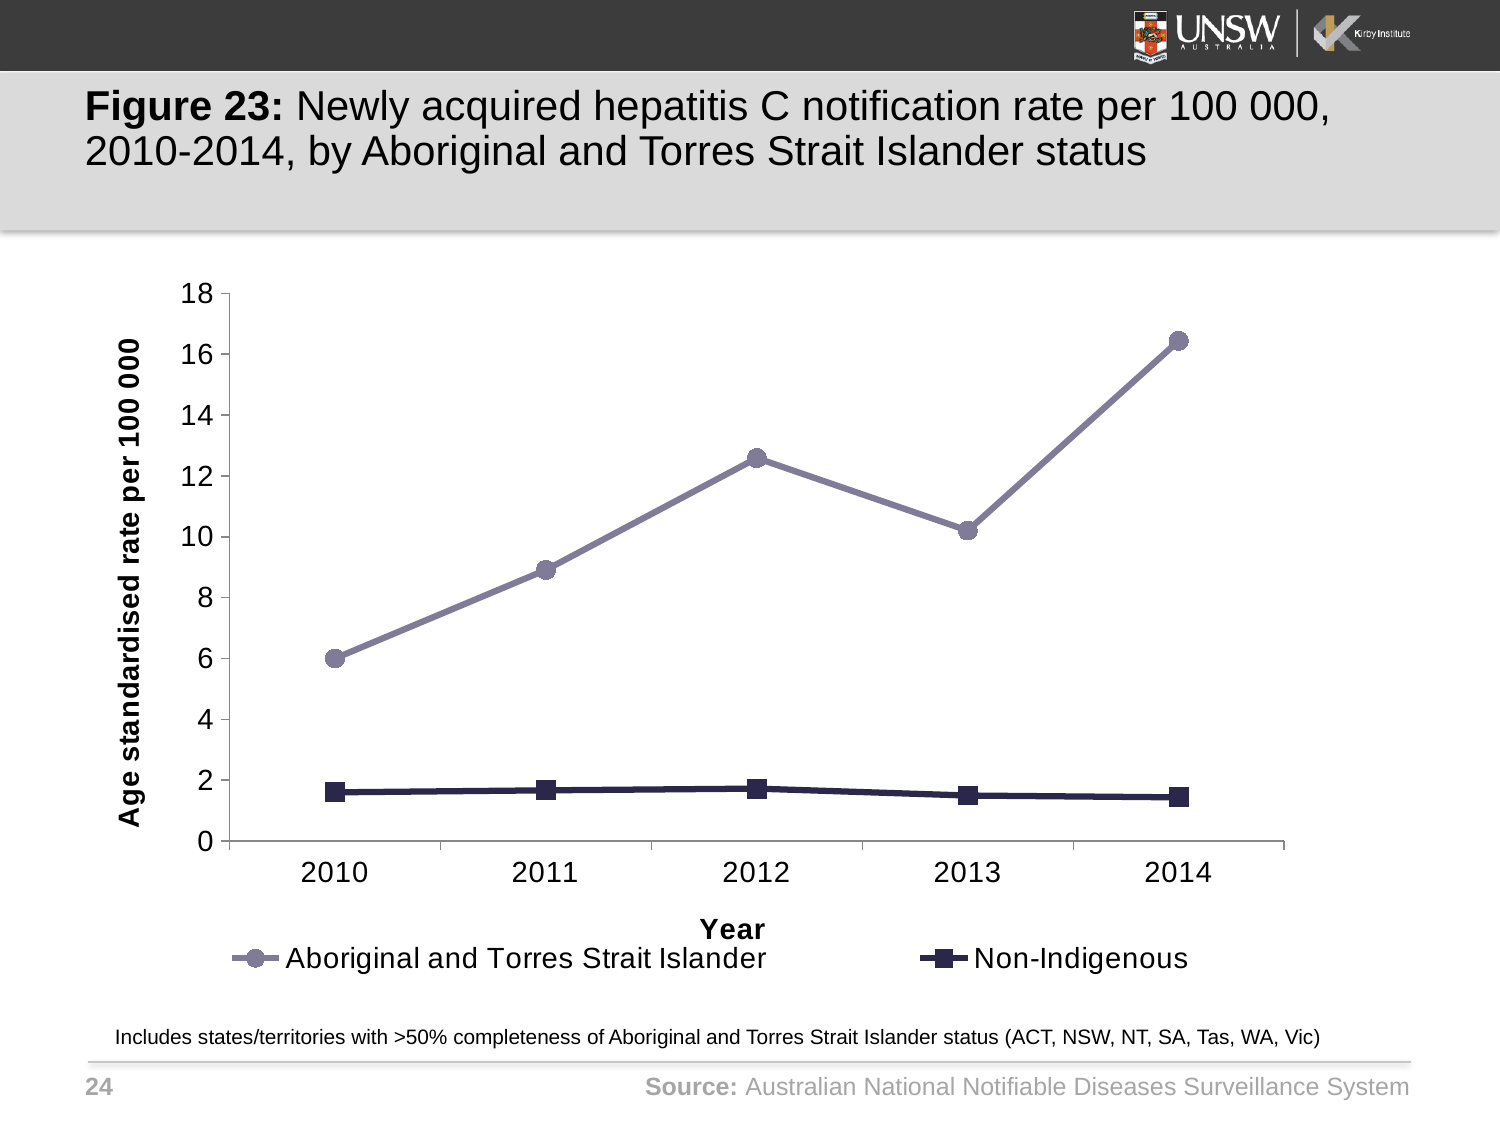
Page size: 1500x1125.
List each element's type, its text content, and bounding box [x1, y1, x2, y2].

text_box Includes states/territories with >50% completeness of Aboriginal and Torres Strait Islander status (ACT, NSW, NT, SA, Tas, WA, Vic) [100, 1016, 1424, 1057]
picture [0, 0, 1500, 71]
chart [84, 262, 1412, 1023]
title Figure 23: Newly acquired hepatitis C notification rate per 100 000, 2010-2014, by Aboriginal and Torres Strait Islander status [85, 84, 1412, 216]
list Source: Australian National Notifiable Diseases Surveillance System [262, 1070, 1412, 1112]
slide_number 24 [85, 1070, 195, 1112]
